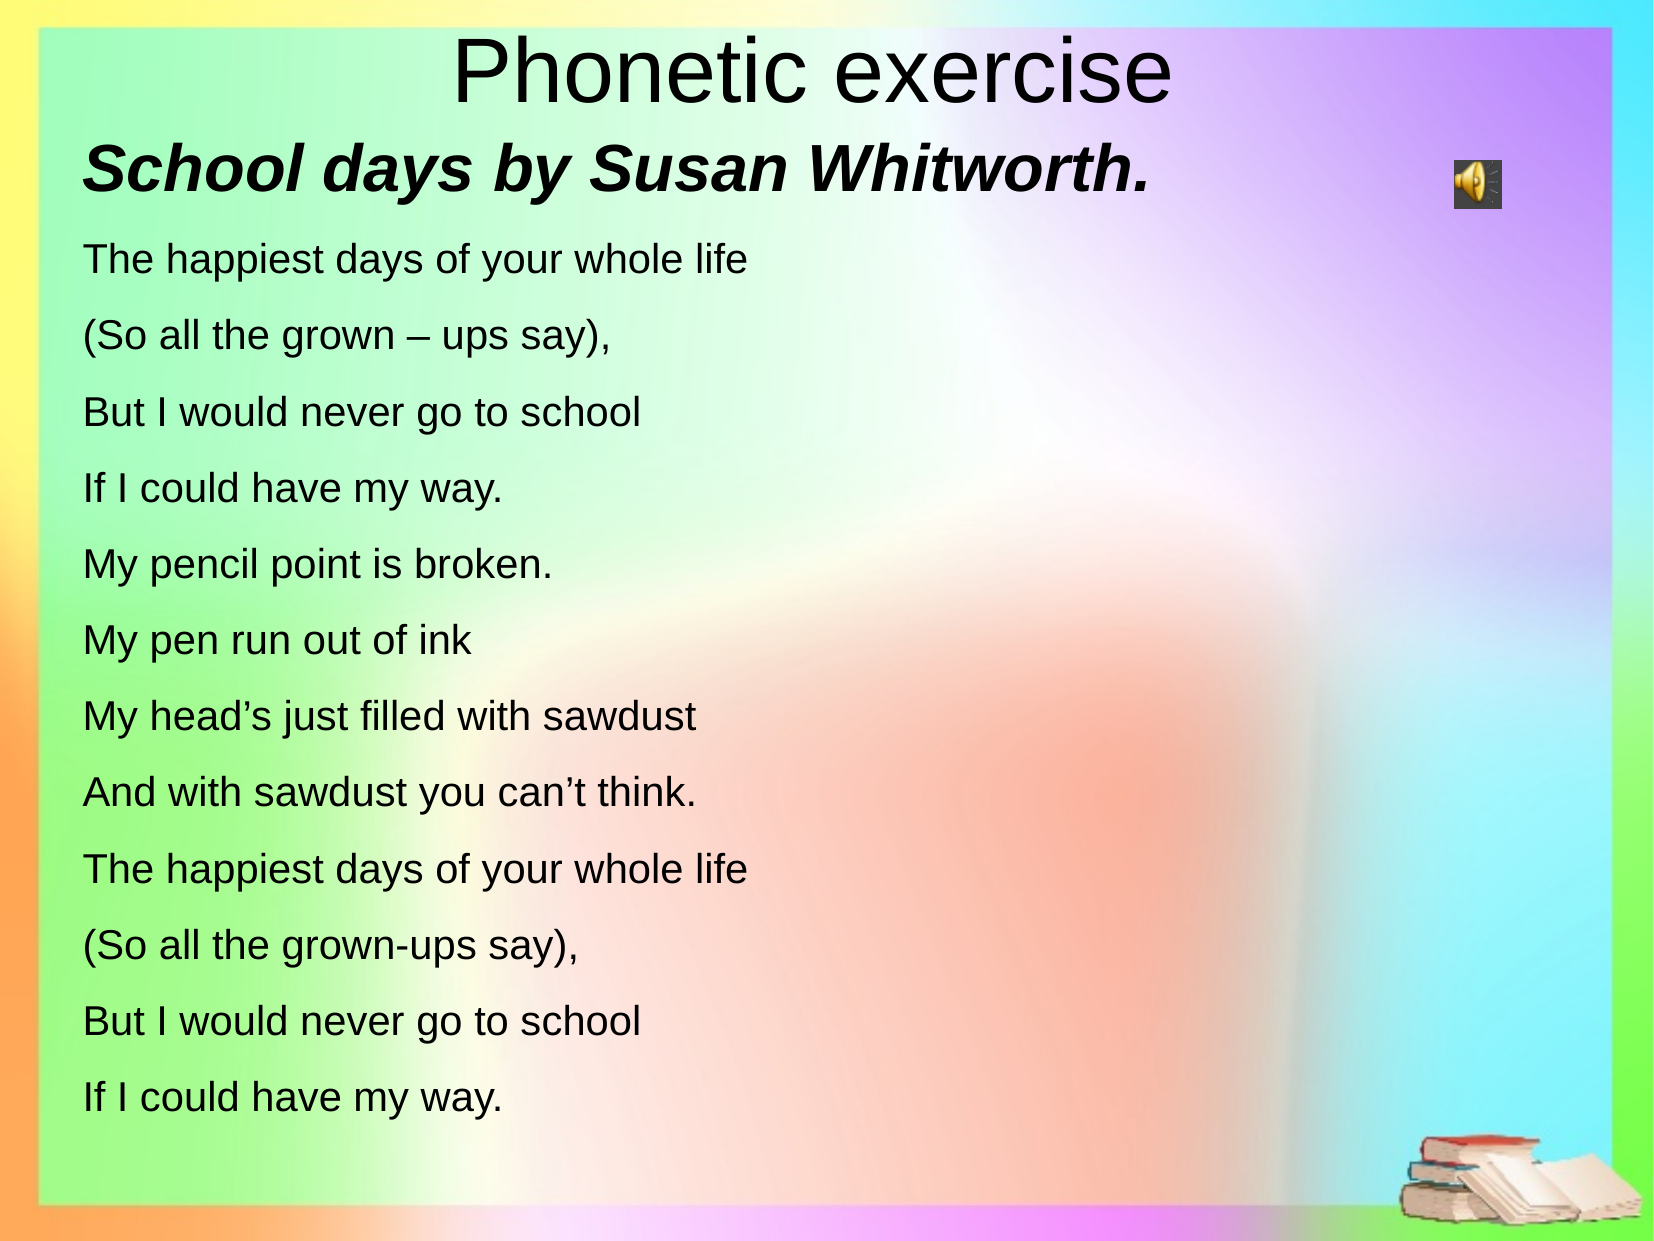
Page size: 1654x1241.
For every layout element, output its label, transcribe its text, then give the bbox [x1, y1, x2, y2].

picture [0, 0, 1654, 1241]
title Phonetic exercise [82, 49, 1571, 127]
list School days by Susan Whitworth. The happiest days of your whole life (So all the grown – ups say), But I would never go to school If I could have my way. My pencil point is broken. My pen run out of ink My head’s just filled with sawdust And with sawdust you can’t think. The happiest days of your whole life (So all the grown-ups say), But I would never go to school If I could have my way. [82, 127, 1571, 1183]
